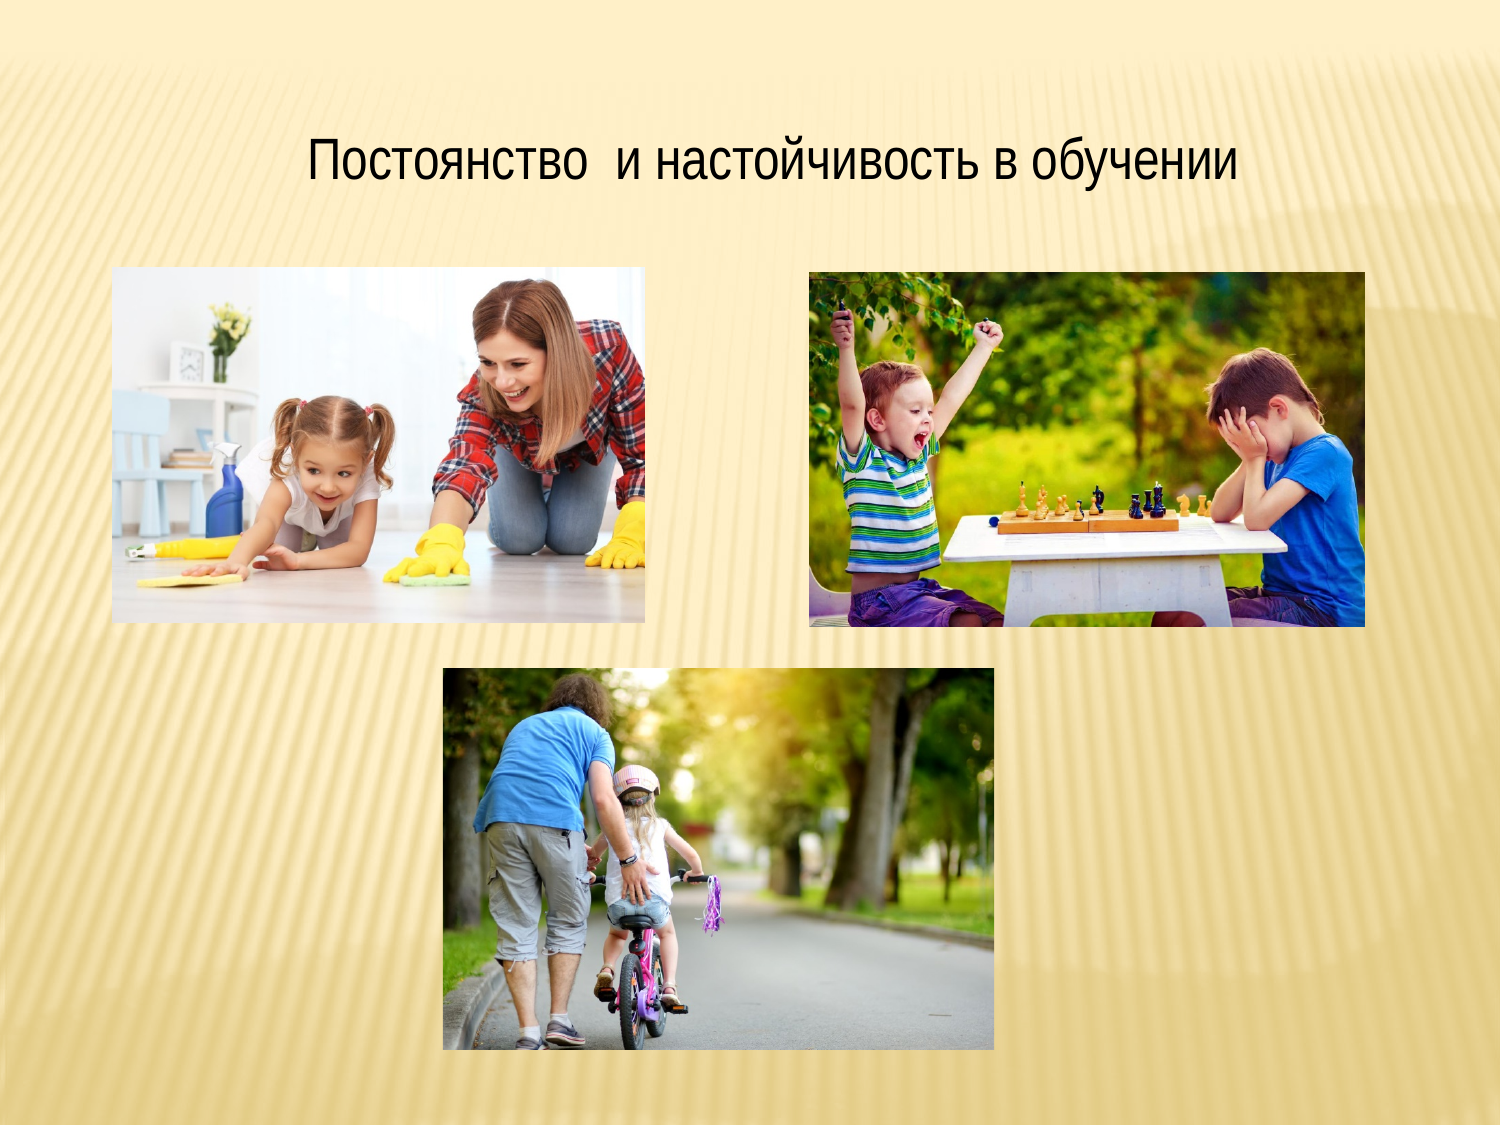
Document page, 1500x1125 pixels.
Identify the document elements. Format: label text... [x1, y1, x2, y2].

picture [111, 266, 645, 623]
text_box Постоянство и настойчивость в обучении [230, 113, 1317, 199]
picture [808, 271, 1365, 628]
picture [442, 668, 995, 1051]
